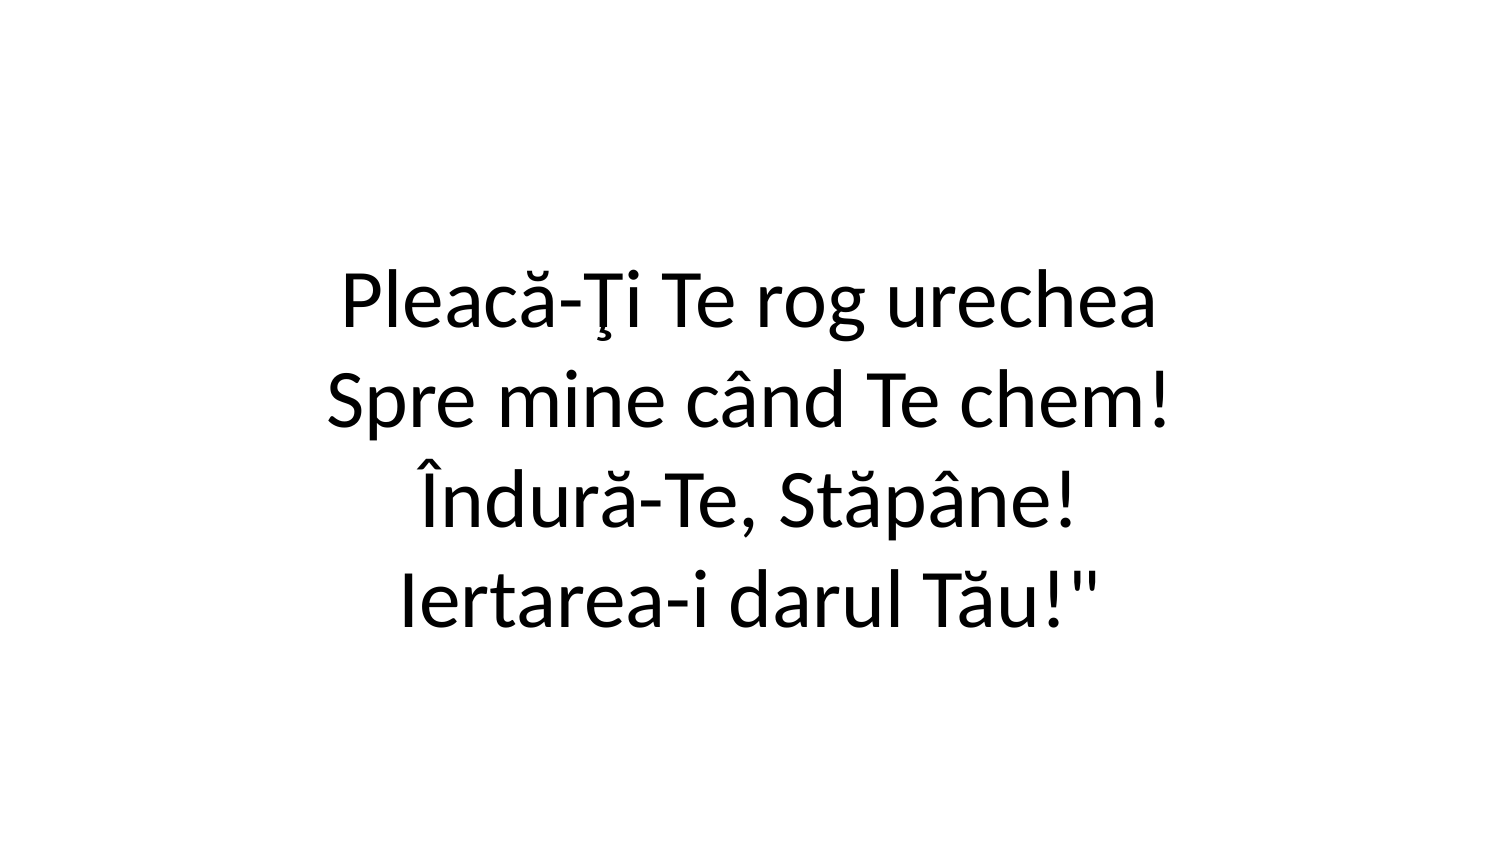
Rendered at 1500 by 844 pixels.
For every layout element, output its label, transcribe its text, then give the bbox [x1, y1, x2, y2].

text_box Pleacă-Ţi Te rog urechea Spre mine când Te chem! Îndură-Te, Stăpâne! Iertarea-i darul Tău!" [311, 192, 1189, 652]
